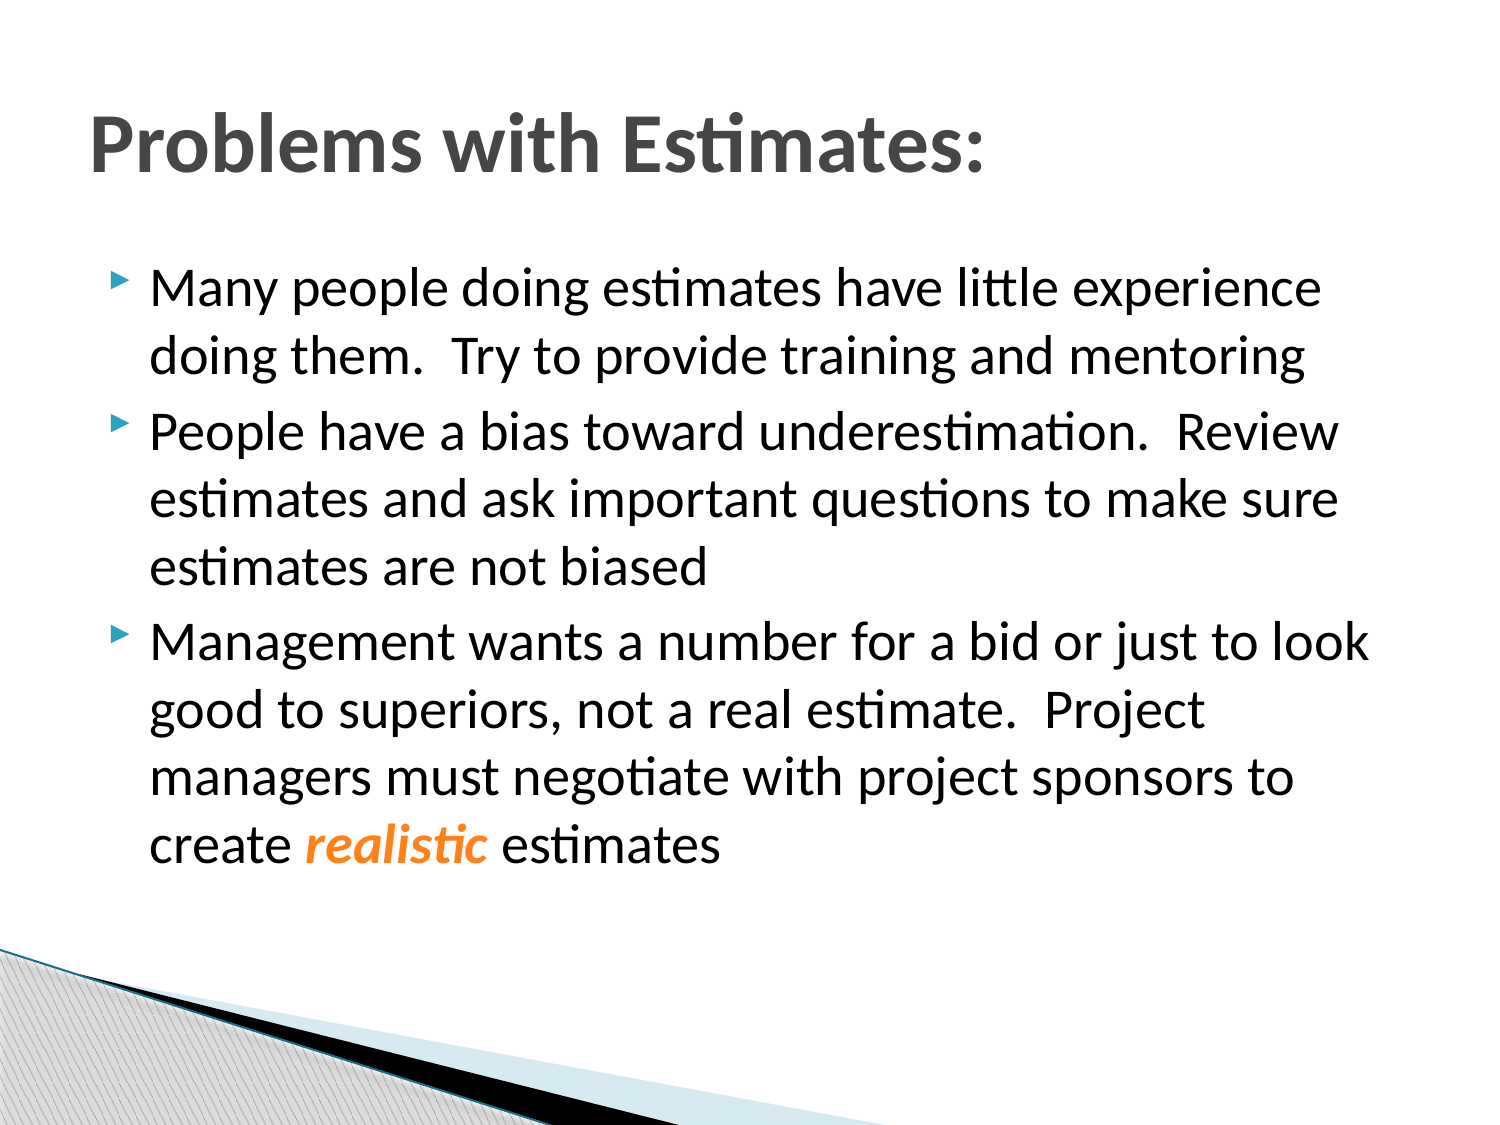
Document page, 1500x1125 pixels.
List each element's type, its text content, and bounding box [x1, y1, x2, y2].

list Many people doing estimates have little experience doing them. Try to provide training and mentoring People have a bias toward underestimation. Review estimates and ask important questions to make sure estimates are not biased Management wants a number for a bid or just to look good to superiors, not a real estimate. Project managers must negotiate with project sponsors to create realistic estimates [75, 243, 1425, 986]
title Problems with Estimates: [75, 45, 1425, 233]
